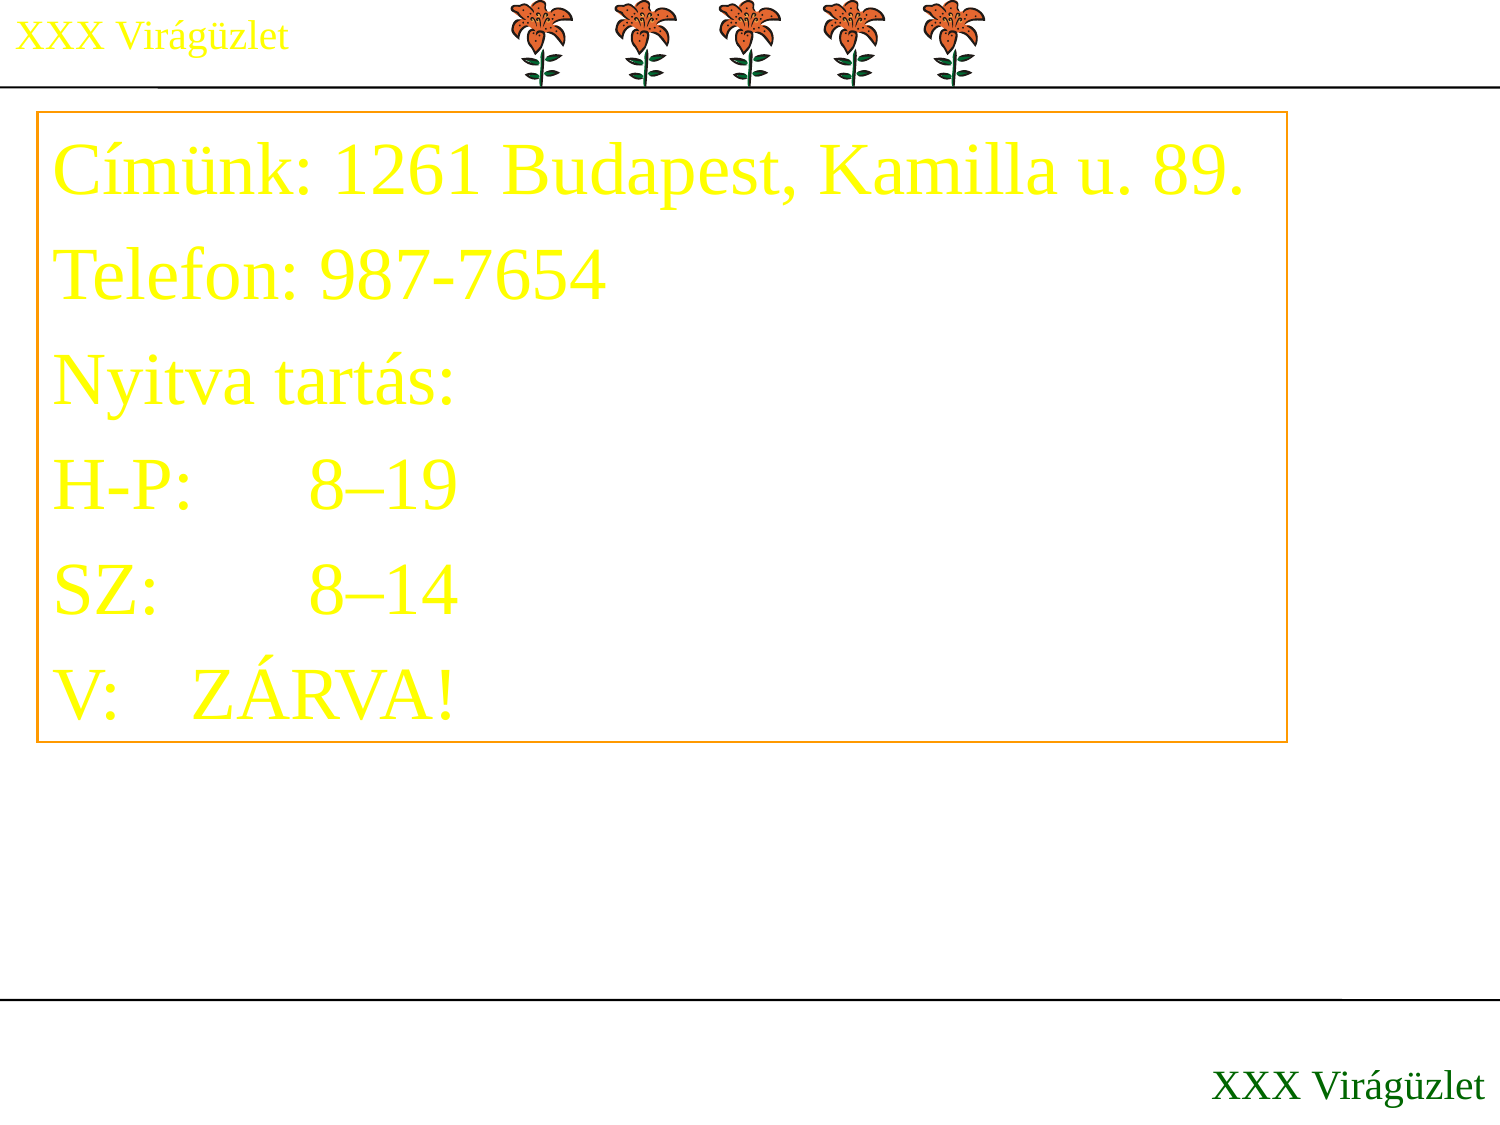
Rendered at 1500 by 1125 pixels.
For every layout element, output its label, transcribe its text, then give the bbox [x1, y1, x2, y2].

text_box Címünk: 1261 Budapest, Kamilla u. 89. Telefon: 987-7654 Nyitva tartás: H-P: 8–19 SZ: 8–14 V: ZÁRVA! [37, 112, 1288, 743]
